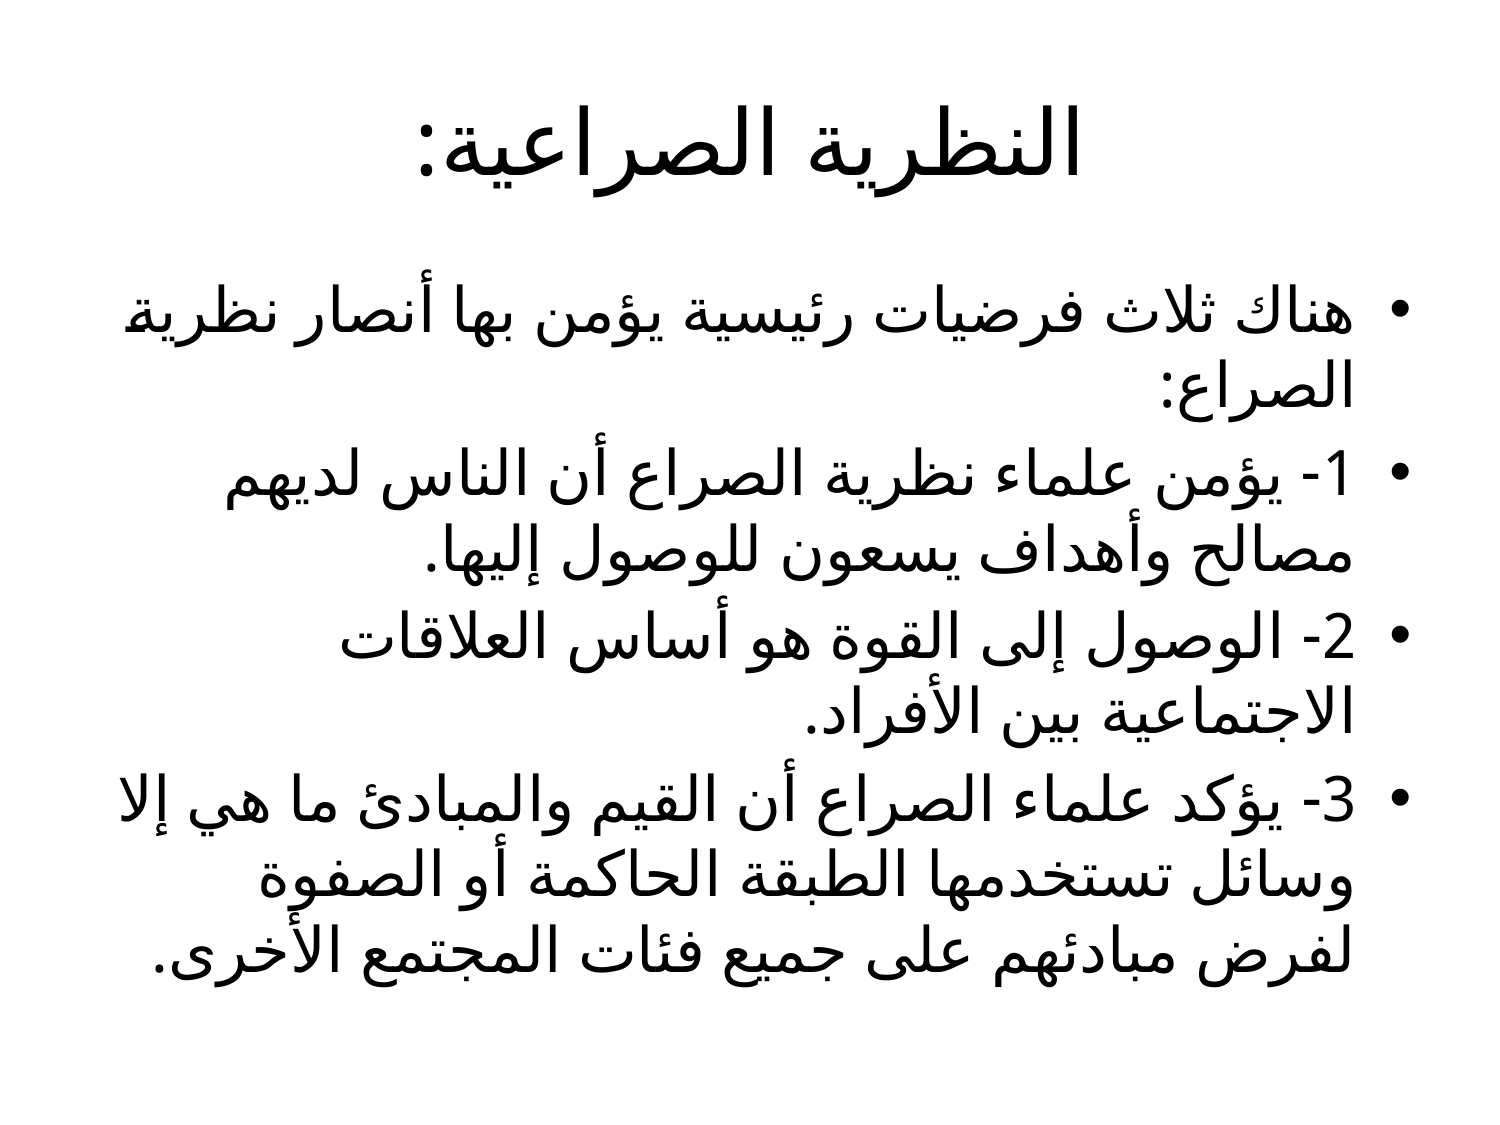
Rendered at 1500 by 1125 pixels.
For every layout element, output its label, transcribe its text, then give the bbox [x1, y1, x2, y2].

title النظرية الصراعية: [75, 45, 1425, 233]
list هناك ثلاث فرضيات رئيسية يؤمن بها أنصار نظرية الصراع: 1- يؤمن علماء نظرية الصراع أن الناس لديهم مصالح وأهداف يسعون للوصول إليها. 2- الوصول إلى القوة هو أساس العلاقات الاجتماعية بين الأفراد. 3- يؤكد علماء الصراع أن القيم والمبادئ ما هي إلا وسائل تستخدمها الطبقة الحاكمة أو الصفوة لفرض مبادئهم على جميع فئات المجتمع الأخرى. [75, 262, 1425, 1005]
